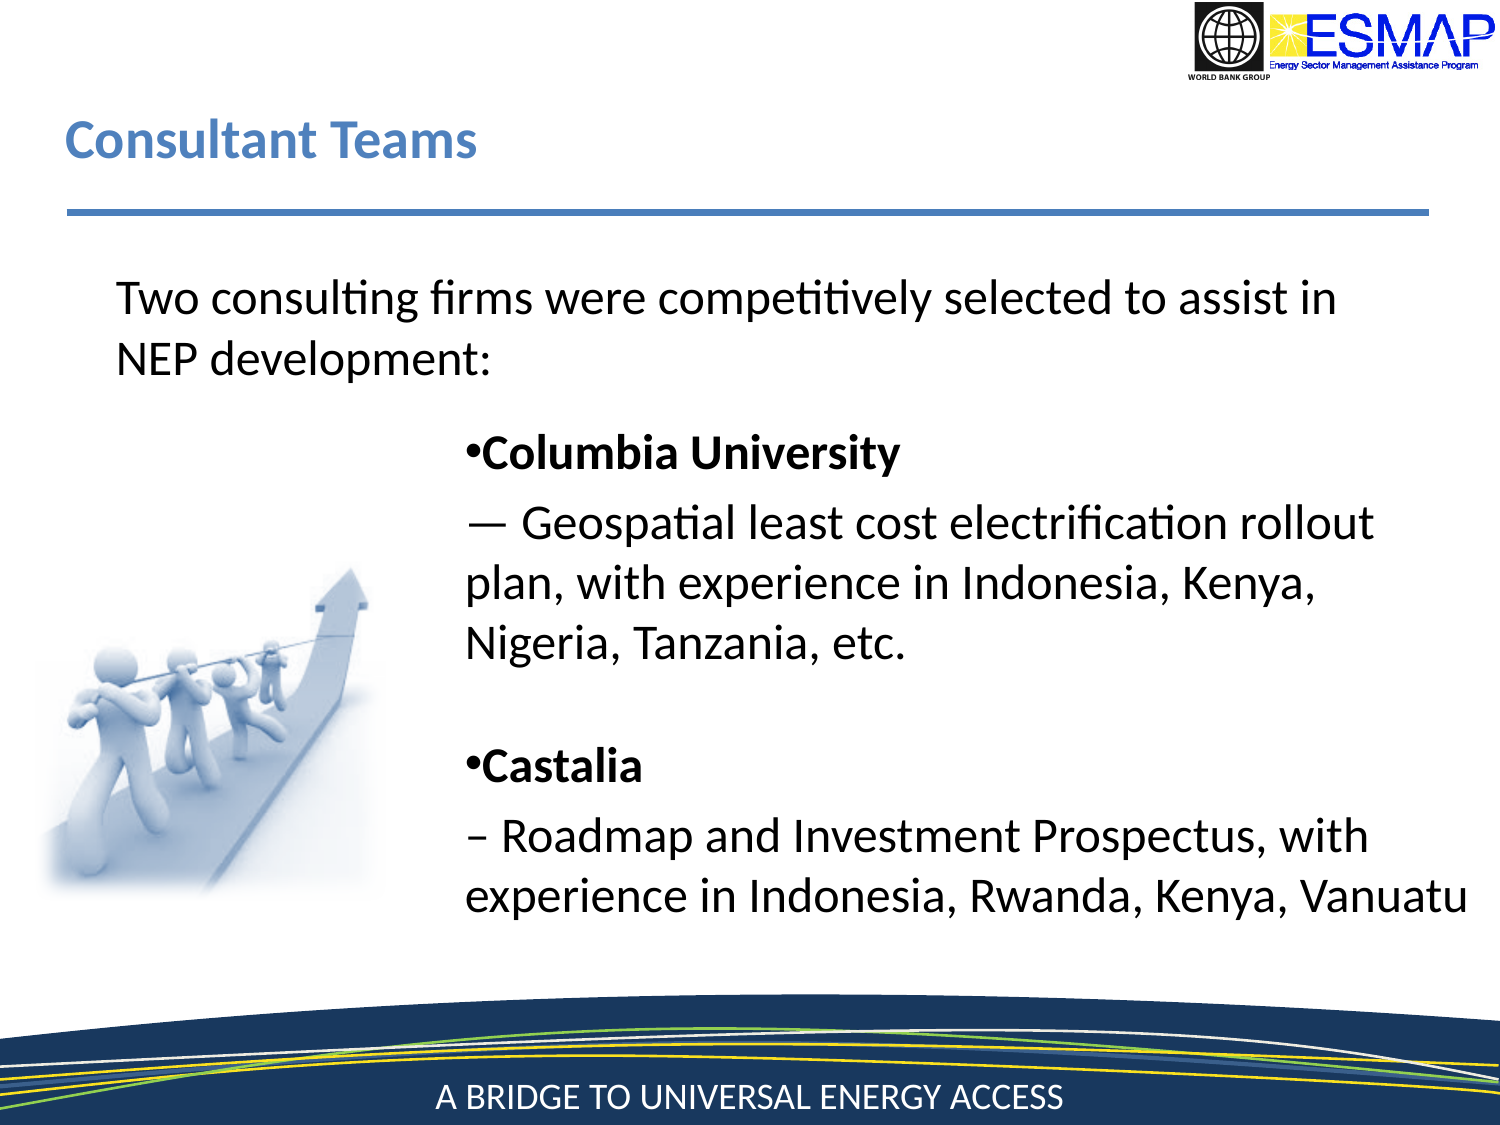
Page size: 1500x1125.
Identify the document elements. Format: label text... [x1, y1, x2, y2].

picture [1188, 1, 1499, 80]
text_box A Bridge to Universal Energy Access [0, 1064, 1500, 1125]
slide_number 17 [1074, 1042, 1425, 1103]
text_box Columbia University — Geospatial least cost electrification rollout plan, with experience in Indonesia, Kenya, Nigeria, Tanzania, etc. Castalia – Roadmap and Investment Prospectus, with experience in Indonesia, Rwanda, Kenya, Vanuatu [449, 412, 1488, 955]
text_box [1425, 1060, 1499, 1064]
text_box Consultant Teams [50, 42, 1363, 230]
text_box Two consulting firms were competitively selected to assist in NEP development: [101, 257, 1384, 413]
text_box [10, 1028, 1285, 1064]
text_box [389, 1026, 852, 1045]
picture [34, 549, 387, 902]
text_box [0, 994, 1500, 1064]
